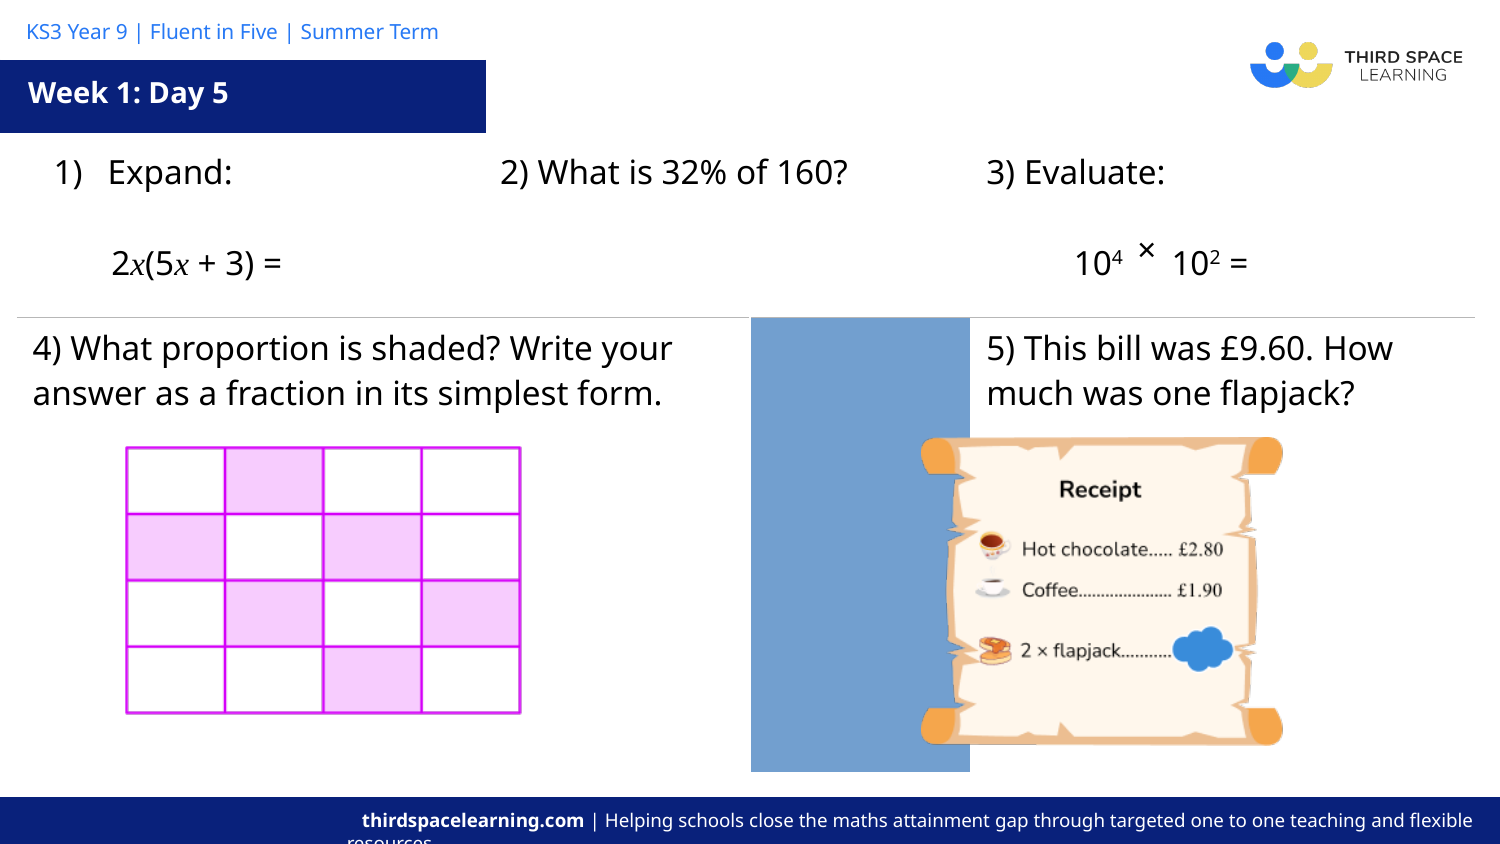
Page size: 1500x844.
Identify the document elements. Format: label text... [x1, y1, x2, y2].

table_cell 4) What proportion is shaded? Write your answer as a fraction in its simplest form. [19, 318, 749, 771]
picture [921, 437, 1284, 746]
table_header 3) Evaluate: 104 102 = [972, 142, 1474, 317]
picture [1250, 33, 1465, 99]
table_header 2) What is 32% of 160? [486, 142, 970, 317]
picture [124, 446, 523, 716]
table_cell 5) This bill was £9.60. How much was one flapjack? [972, 318, 1474, 771]
text_box ✕ [1121, 219, 1165, 277]
table_header Expand: 2x(5x + 3) = [19, 142, 484, 317]
text_box Week 1: Day 5 [13, 59, 383, 125]
